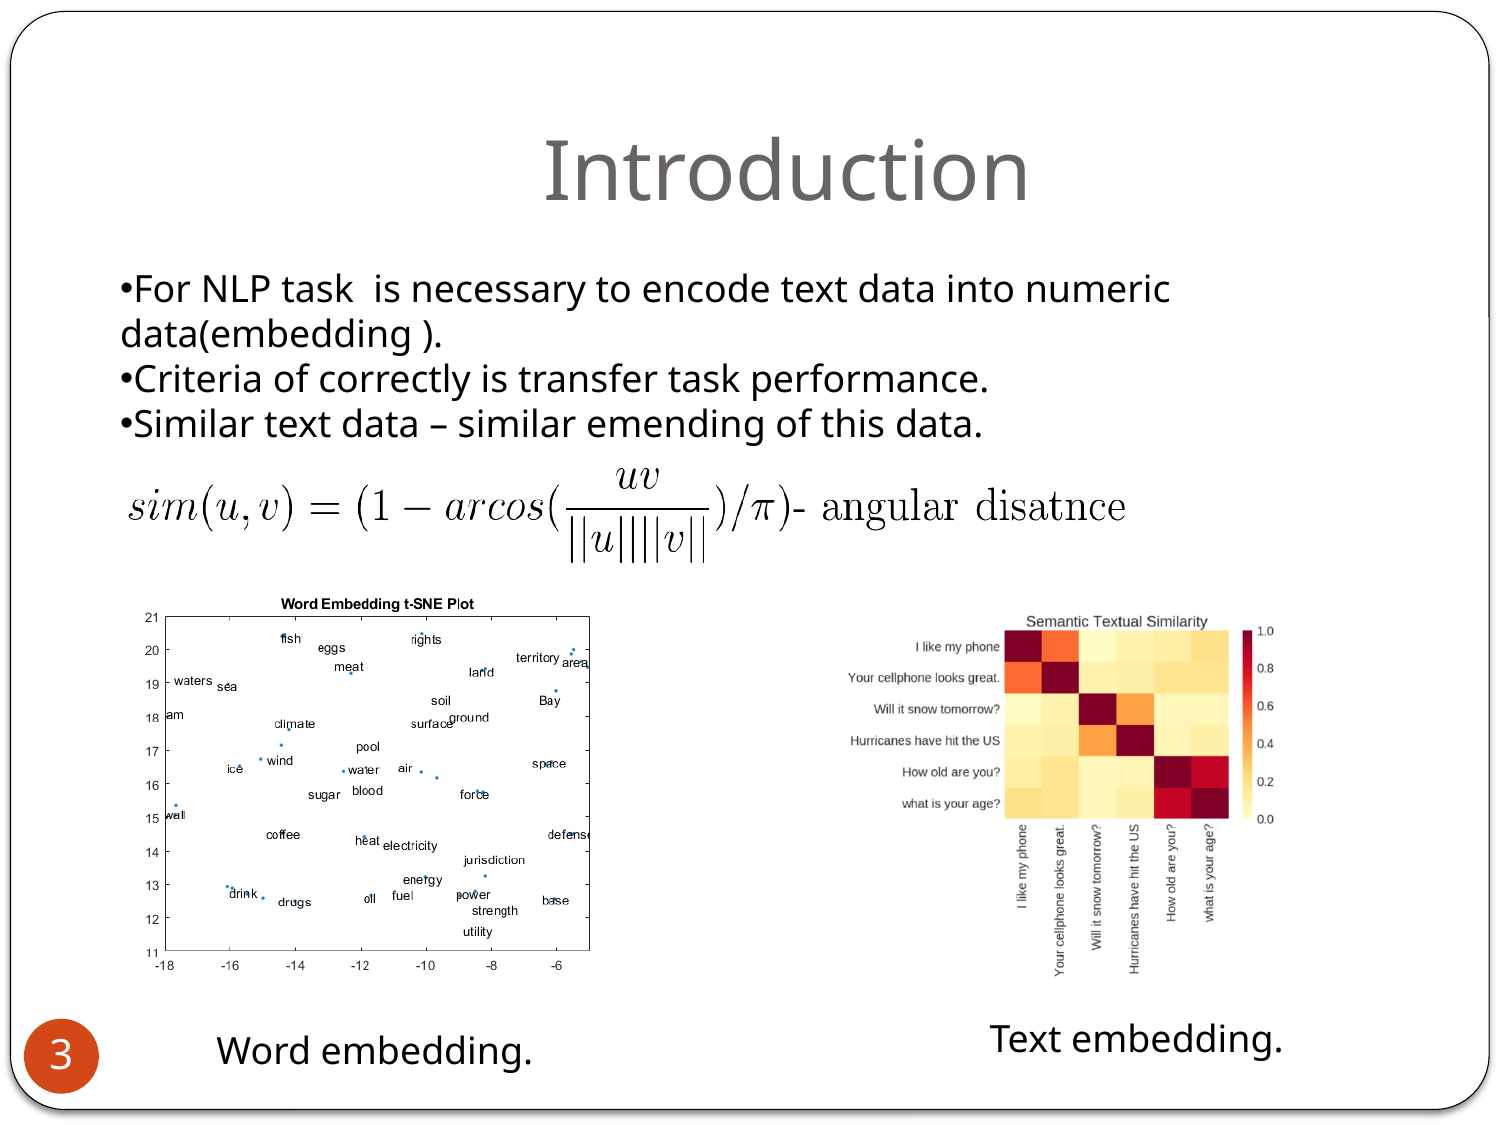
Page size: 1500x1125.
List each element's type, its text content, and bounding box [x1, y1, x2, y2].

picture [128, 468, 1126, 563]
picture [93, 585, 641, 997]
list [820, 585, 1362, 996]
slide_number 3 [23, 1018, 99, 1094]
title Introduction [150, 45, 1425, 233]
text_box Text embedding. [902, 1007, 1372, 1068]
text_box Word embedding. [140, 1019, 610, 1080]
text_box For NLP task is necessary to encode text data into numeric data(embedding ). Criteria of correctly is transfer task performance. Similar text data – similar emending of this data. [105, 257, 1313, 453]
